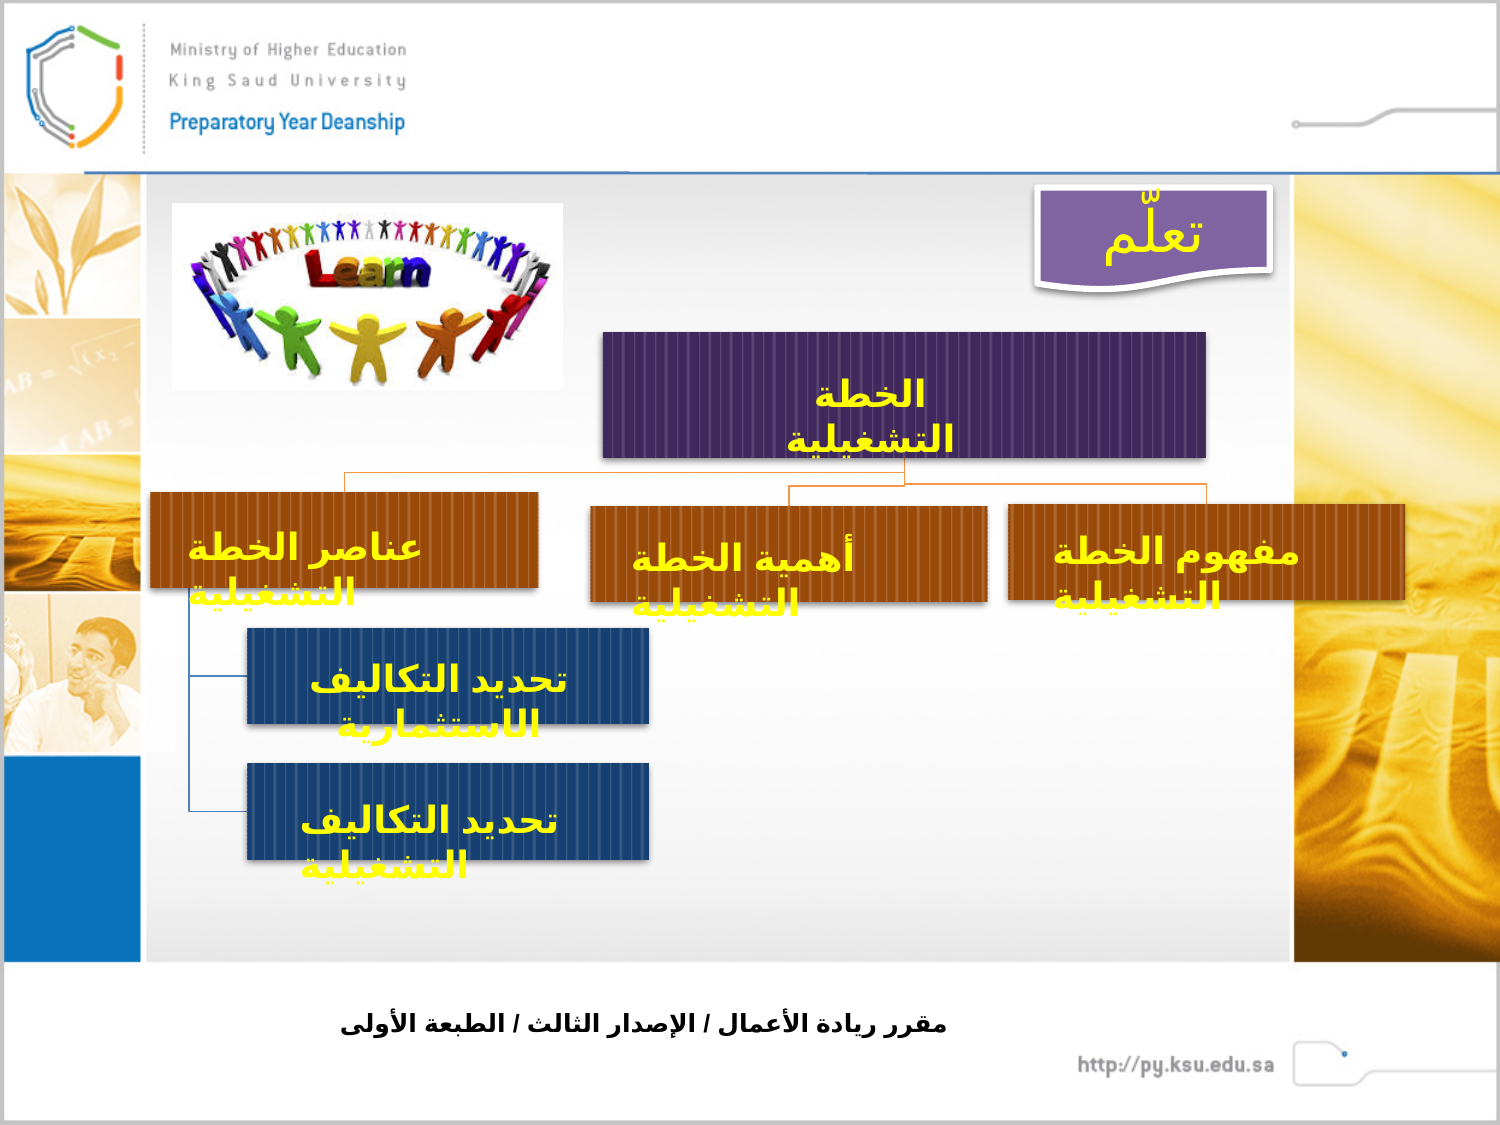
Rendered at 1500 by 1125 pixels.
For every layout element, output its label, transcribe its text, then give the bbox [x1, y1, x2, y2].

text_box مقرر ريادة الأعمال / الإصدار الثالث / الطبعة الأولى [287, 1000, 1000, 1045]
text_box تعلّم [1034, 184, 1273, 210]
picture [0, 0, 1500, 1125]
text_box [149, 212, 1413, 976]
